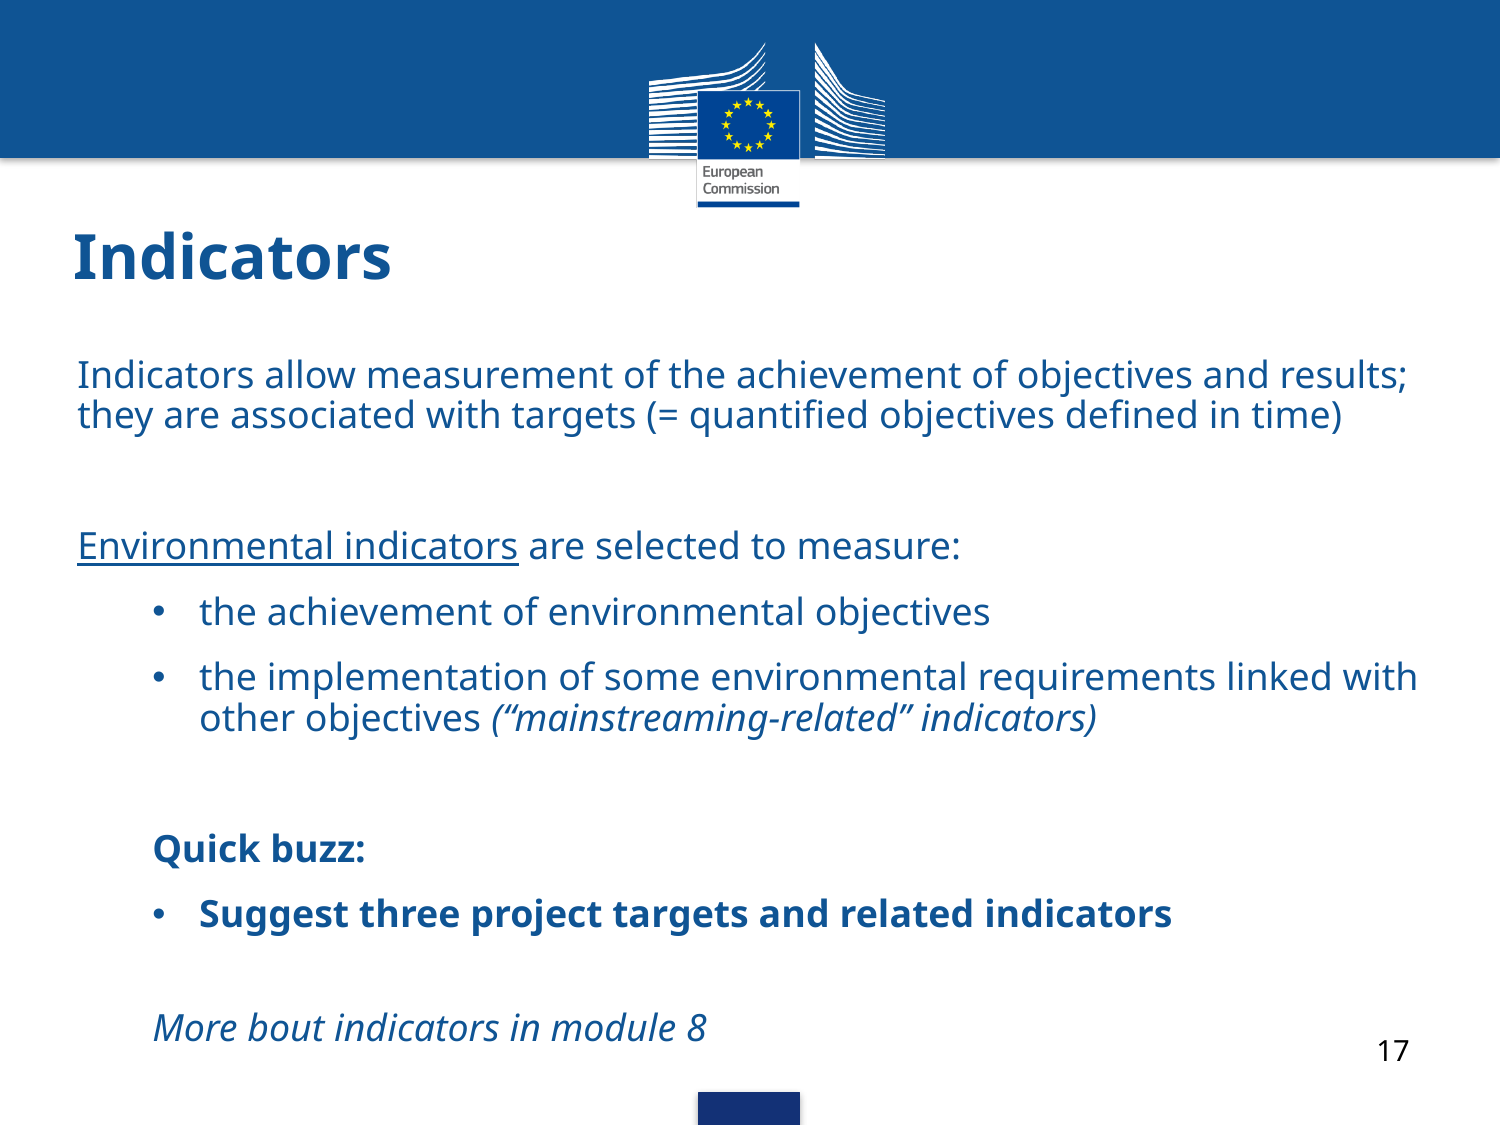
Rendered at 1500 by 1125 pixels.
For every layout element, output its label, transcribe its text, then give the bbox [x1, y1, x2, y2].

title Indicators [0, 152, 1500, 357]
text_box 17 [1349, 1024, 1425, 1103]
text_box Indicators allow measurement of the achievement of objectives and results; they are associated with targets (= quantified objectives defined in time) Environmental indicators are selected to measure: the achievement of environmental objectives the implementation of some environmental requirements linked with other objectives (“mainstreaming-related” indicators) Quick buzz: Suggest three project targets and related indicators More bout indicators in module 8 [62, 348, 1450, 1058]
picture [649, 42, 885, 152]
